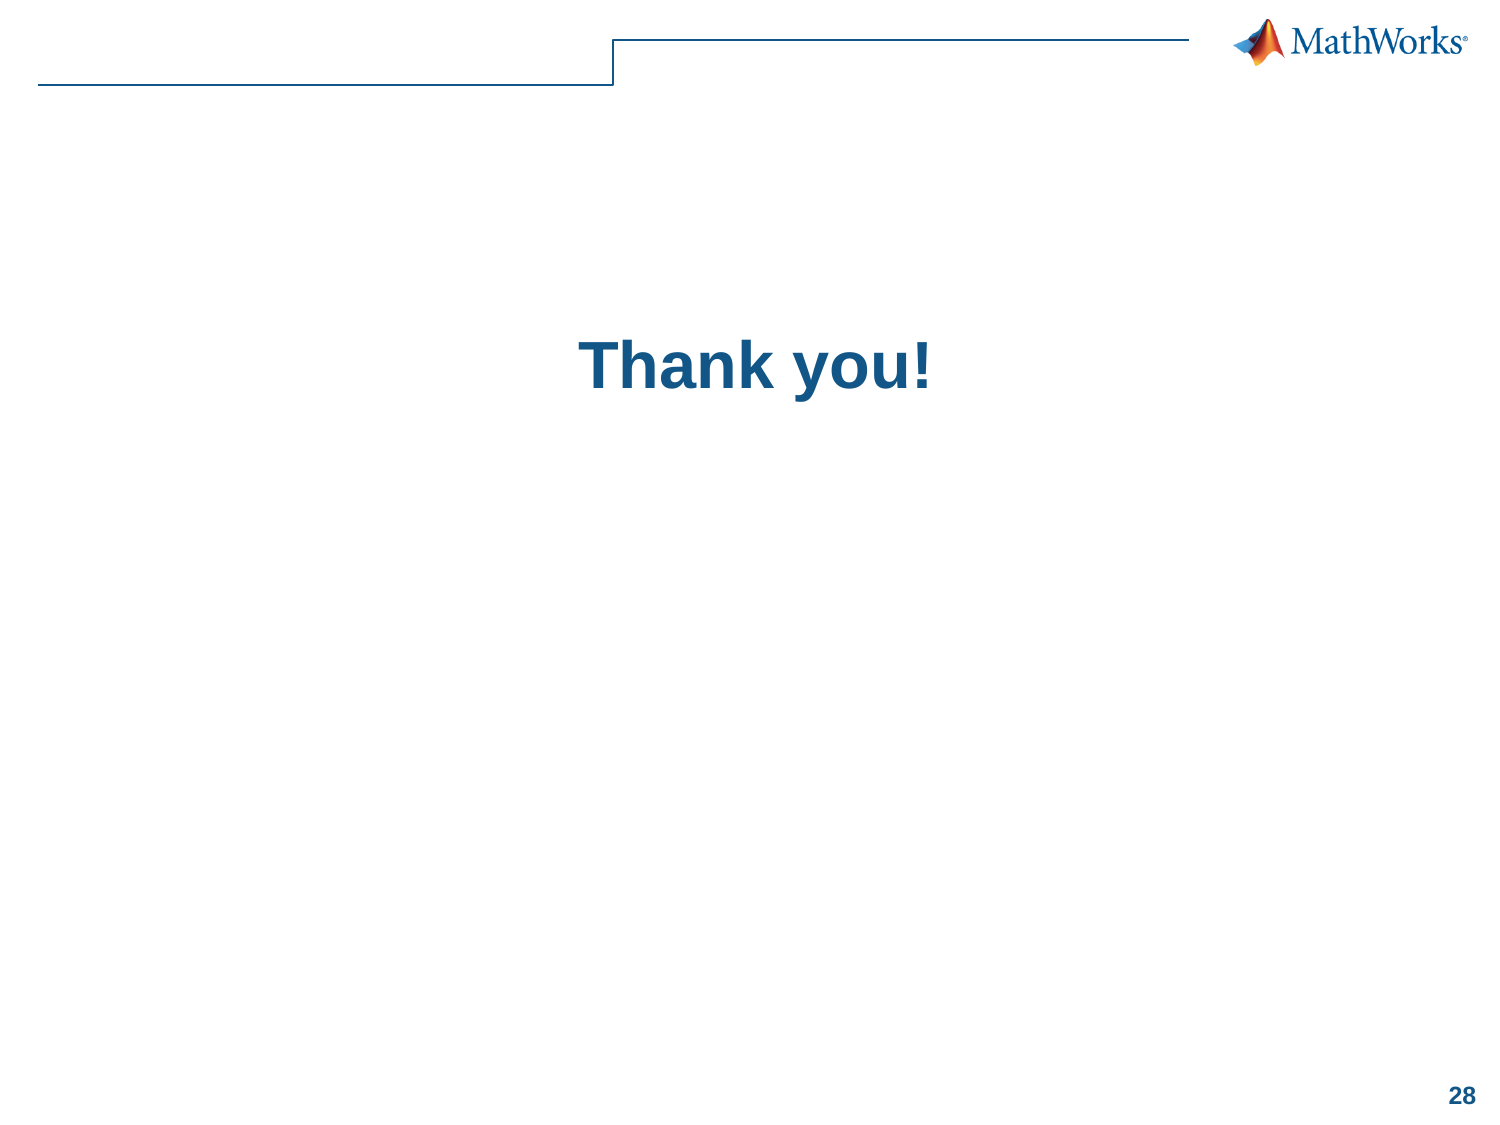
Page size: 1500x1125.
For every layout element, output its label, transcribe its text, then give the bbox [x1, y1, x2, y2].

picture [1226, 7, 1483, 78]
title Thank you! [118, 314, 1394, 538]
